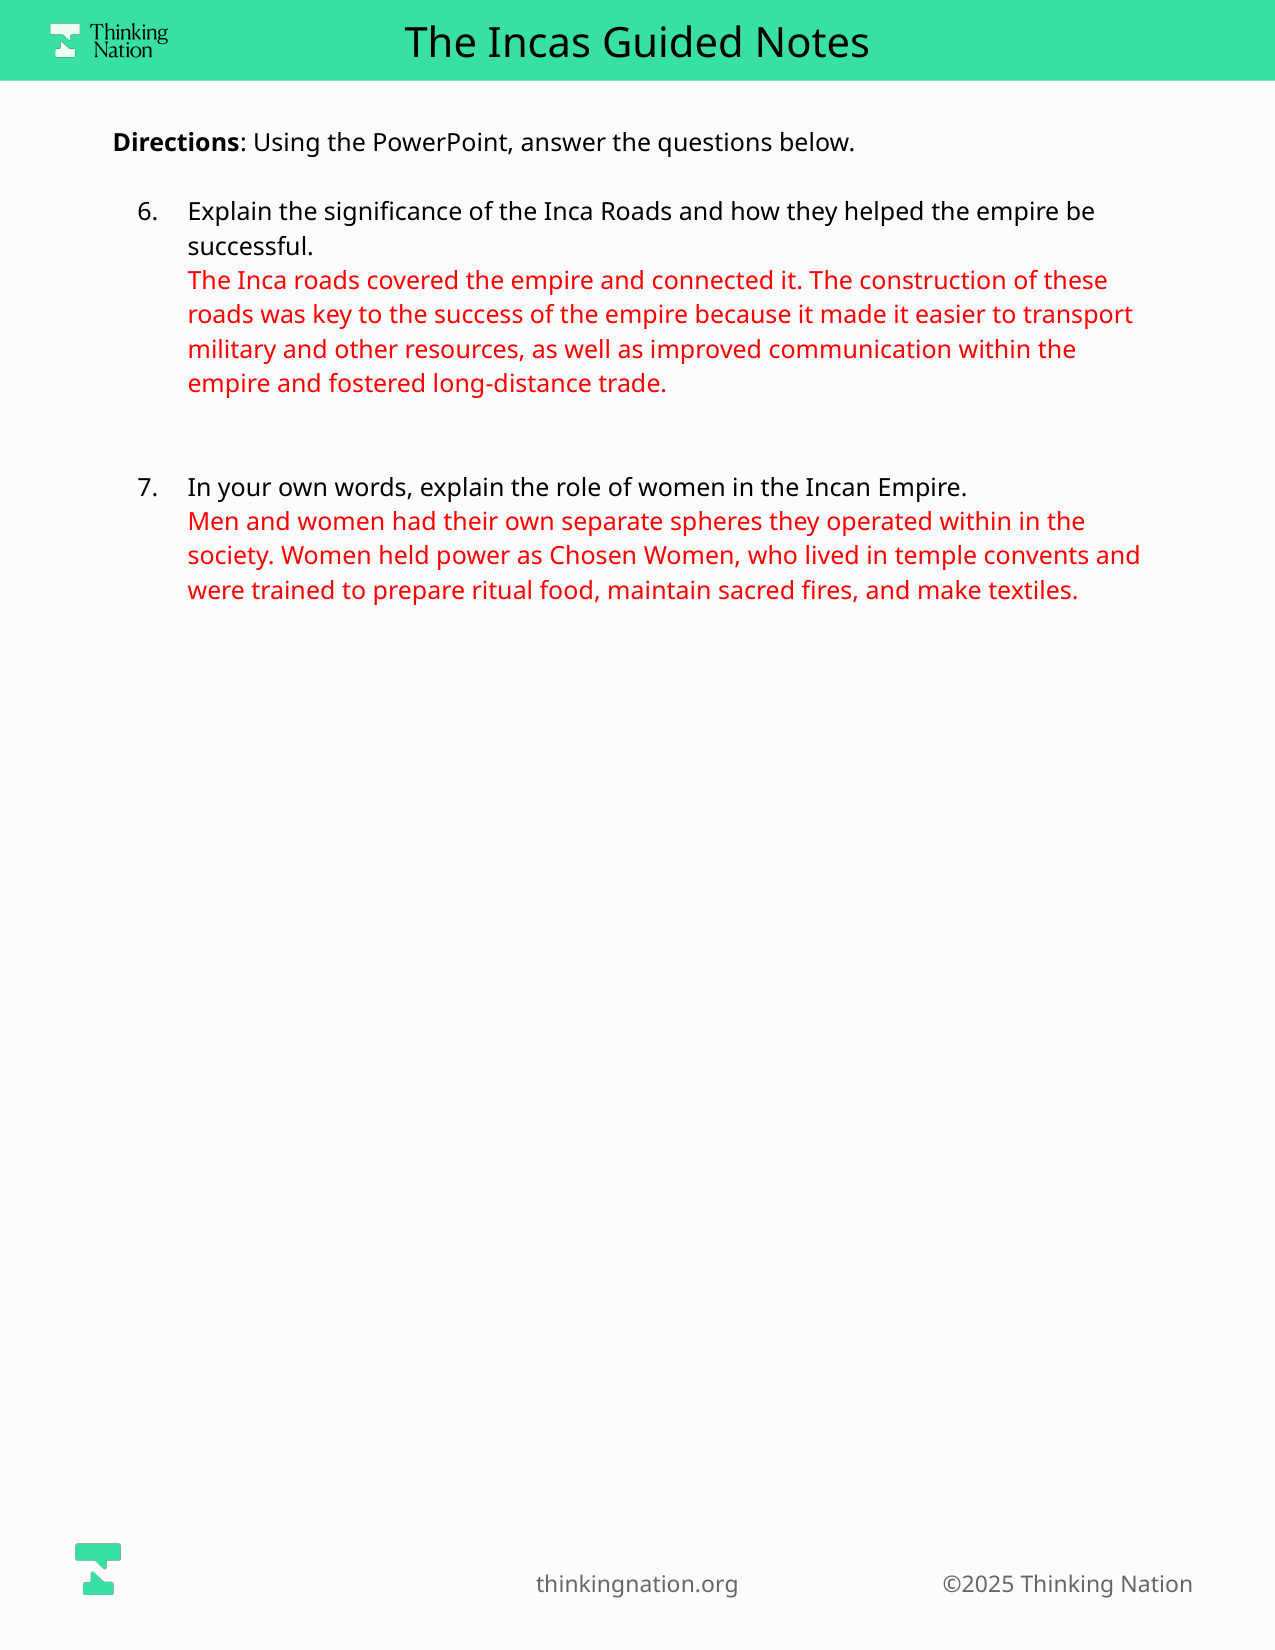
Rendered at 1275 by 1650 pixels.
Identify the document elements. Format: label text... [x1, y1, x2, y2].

text_box The Incas Guided Notes [0, 0, 1275, 81]
picture [62, 1533, 134, 1605]
text_box ©2025 Thinking Nation [907, 1553, 1210, 1605]
text_box thinkingnation.org [486, 1553, 789, 1605]
text_box Directions: Using the PowerPoint, answer the questions below. Explain the significance of the Inca Roads and how they helped the empire be successful. The Inca roads covered the empire and connected it. The construction of these roads was key to the success of the empire because it made it easier to transport military and other resources, as well as improved communication within the empire and fostered long-distance trade. In your own words, explain the role of women in the Incan Empire. Men and women had their own separate spheres they operated within in the society. Women held power as Chosen Women, who lived in temple convents and were trained to prepare ritual food, maintain sacred fires, and make textiles. [97, 107, 1178, 895]
picture [36, 12, 172, 69]
